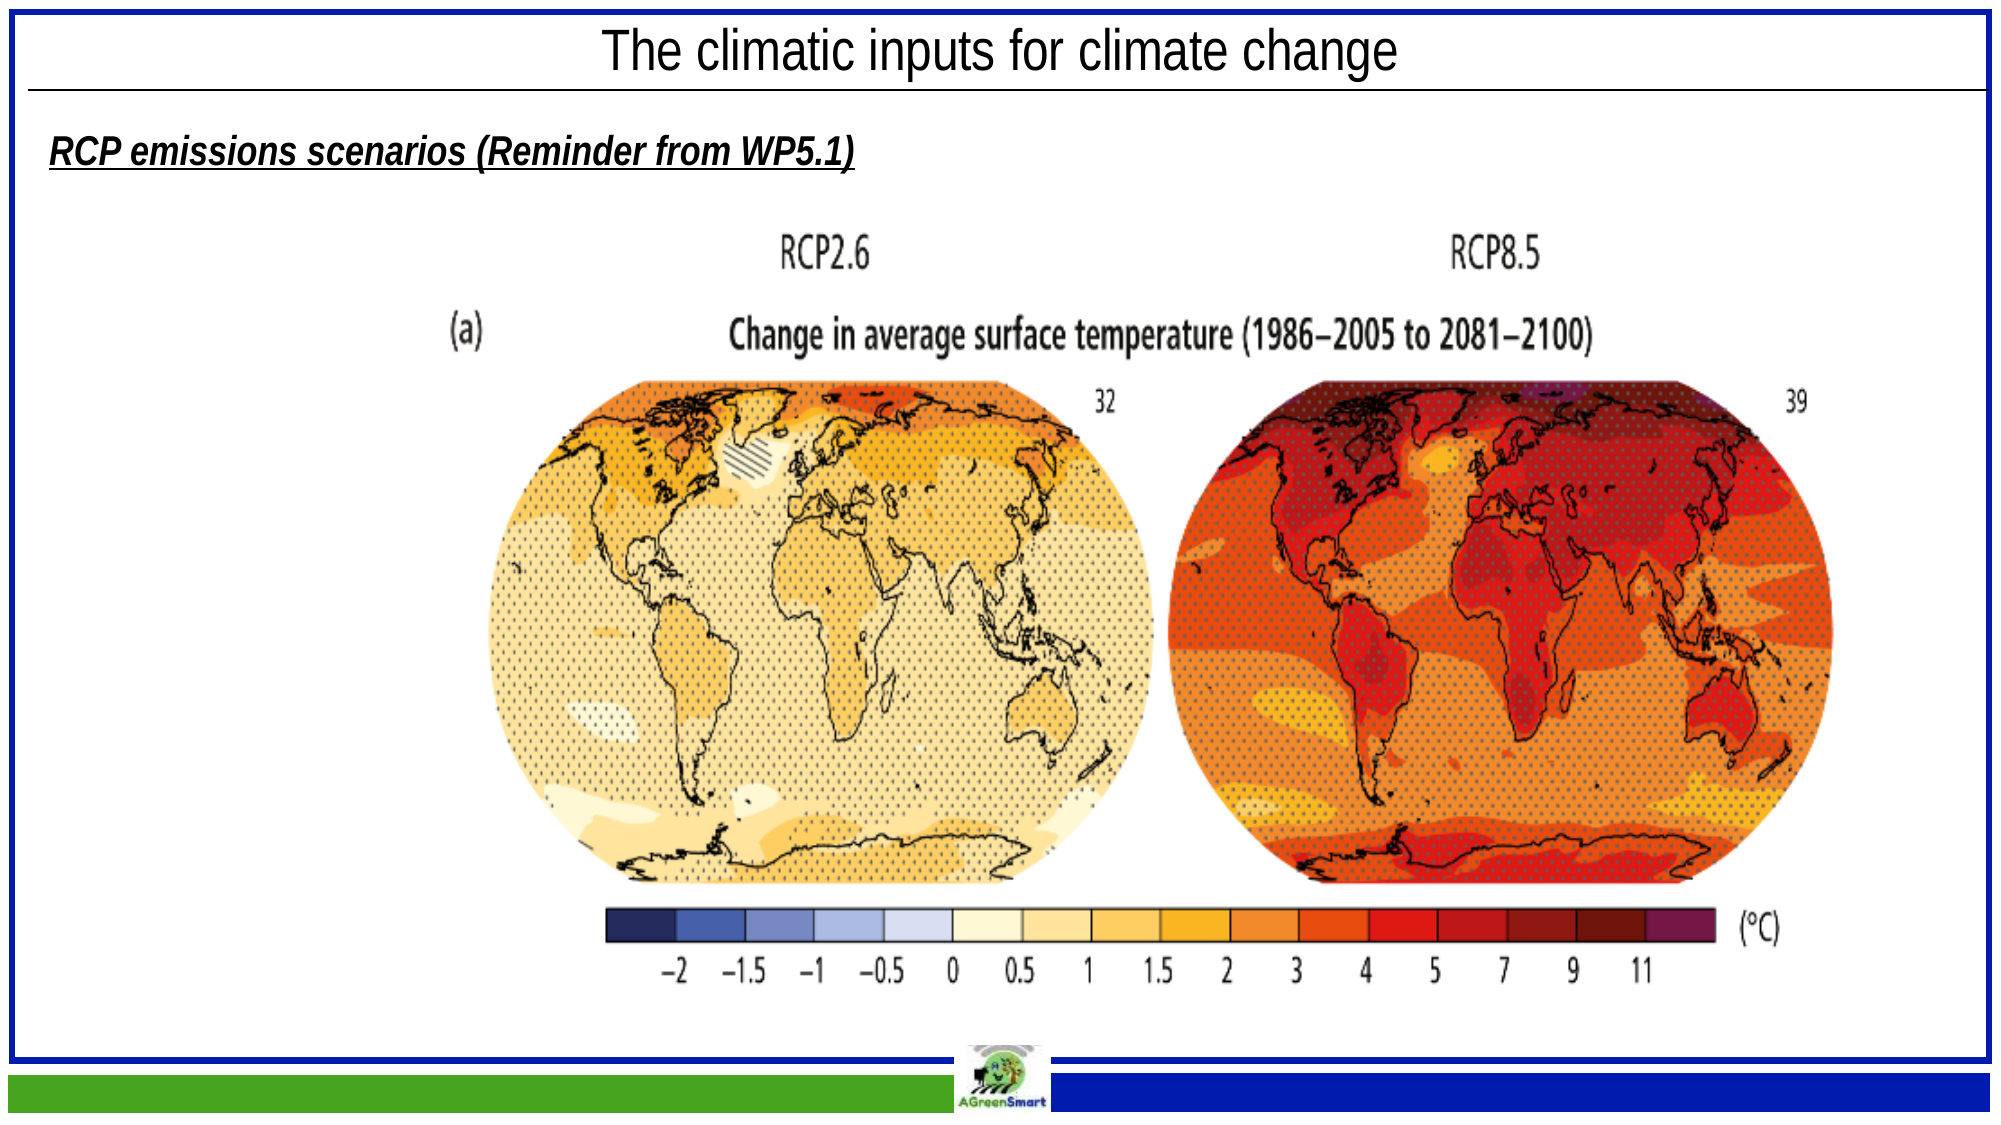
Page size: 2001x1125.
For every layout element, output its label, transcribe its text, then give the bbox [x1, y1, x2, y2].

picture [431, 199, 1861, 1116]
text_box The climatic inputs for climate change [0, 5, 2000, 90]
text_box RCP emissions scenarios (Reminder from WP5.1) [34, 116, 1927, 332]
